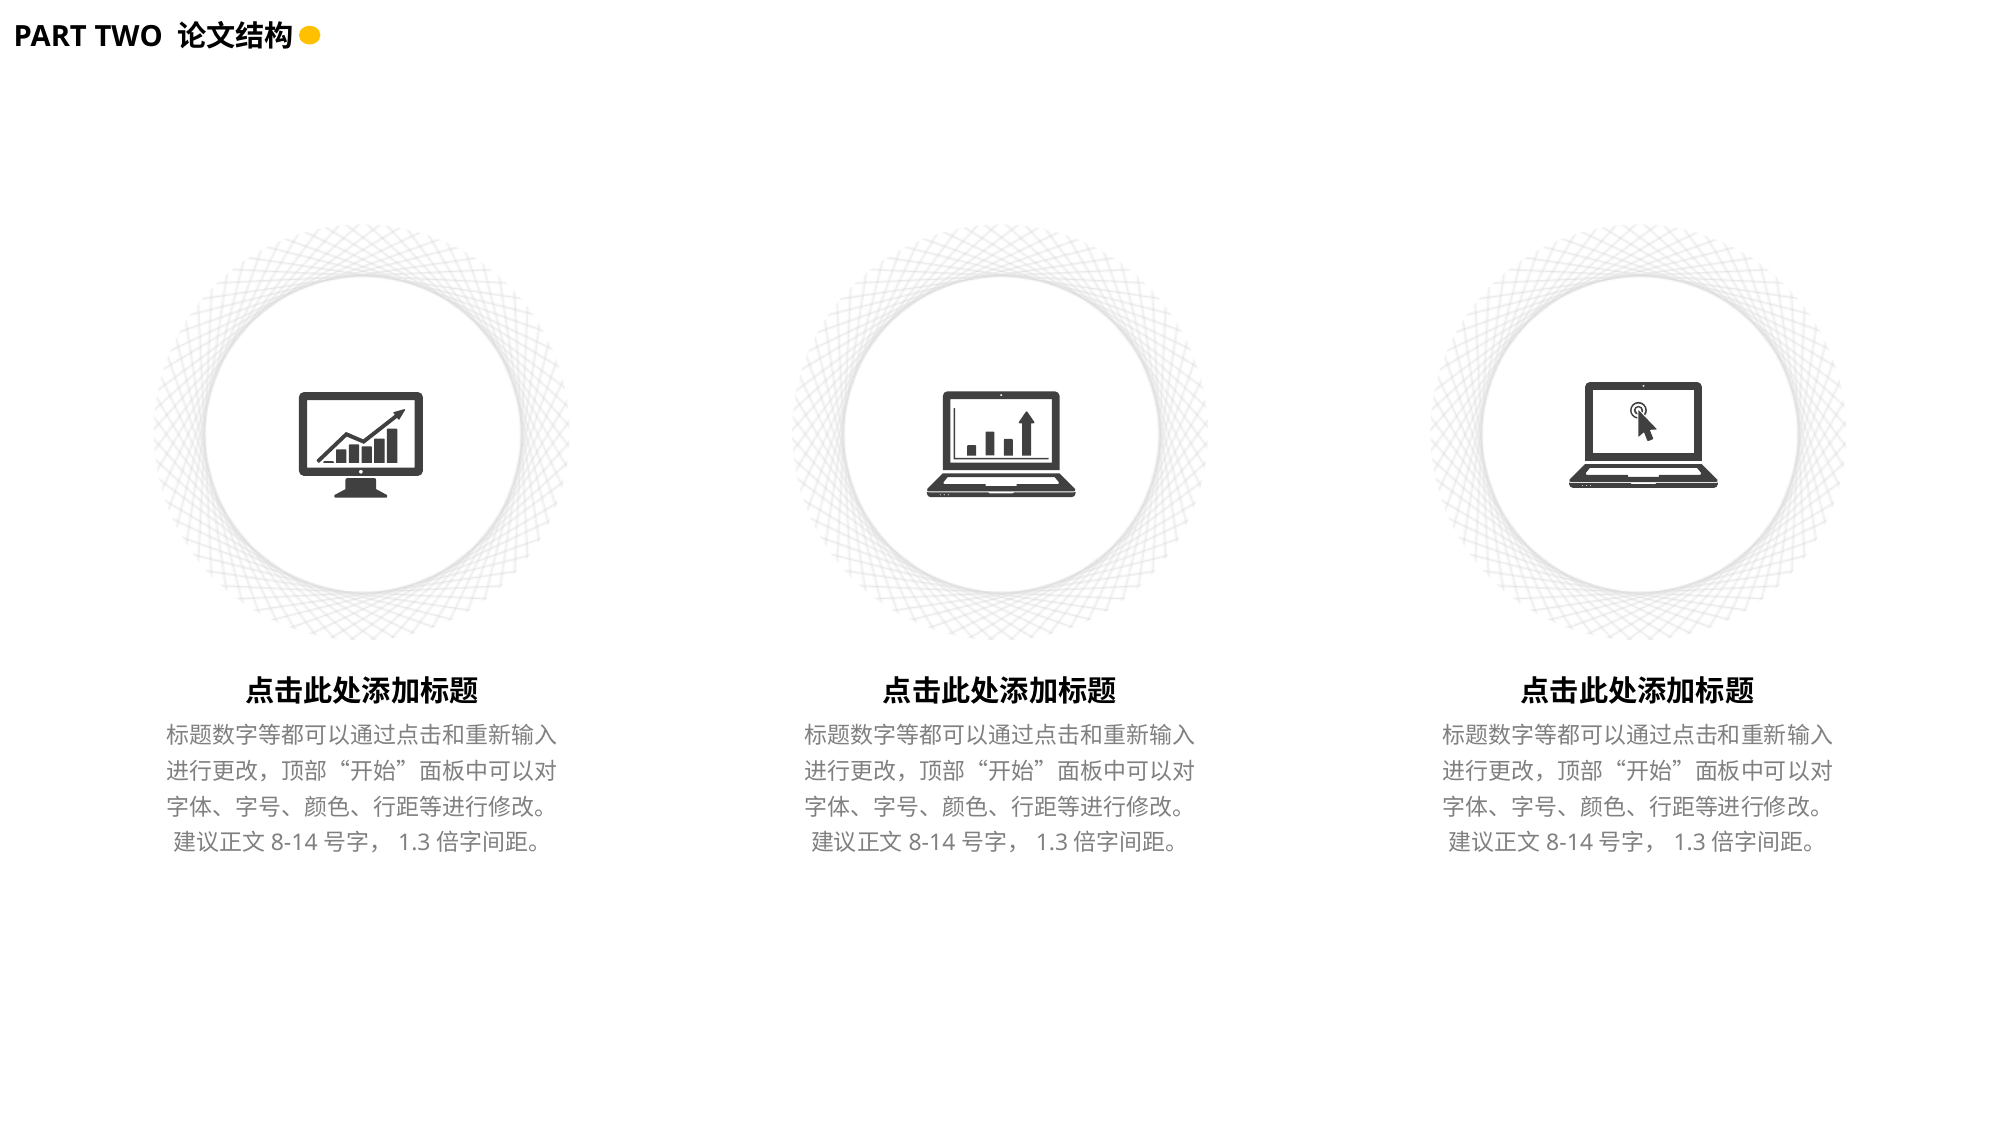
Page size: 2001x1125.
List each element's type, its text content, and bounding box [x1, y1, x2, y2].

text_box [297, 24, 322, 46]
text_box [298, 392, 423, 498]
text_box PART TWO 论文结构 [0, 9, 309, 60]
text_box 点击此处添加标题 [230, 665, 494, 705]
text_box 标题数字等都可以通过点击和重新输入进行更改，顶部“开始”面板中可以对字体、字号、颜色、行距等进行修改。建议正文8-14号字，1.3倍字间距。 [1424, 705, 1851, 863]
text_box 标题数字等都可以通过点击和重新输入进行更改，顶部“开始”面板中可以对字体、字号、颜色、行距等进行修改。建议正文8-14号字，1.3倍字间距。 [787, 705, 1213, 863]
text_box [926, 391, 1076, 498]
text_box 点击此处添加标题 [868, 665, 1132, 705]
picture [153, 224, 570, 641]
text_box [1569, 382, 1718, 488]
picture [792, 224, 1208, 641]
text_box 点击此处添加标题 [1505, 665, 1770, 705]
text_box 标题数字等都可以通过点击和重新输入进行更改，顶部“开始”面板中可以对字体、字号、颜色、行距等进行修改。建议正文8-14号字，1.3倍字间距。 [149, 705, 576, 863]
picture [1430, 224, 1847, 641]
